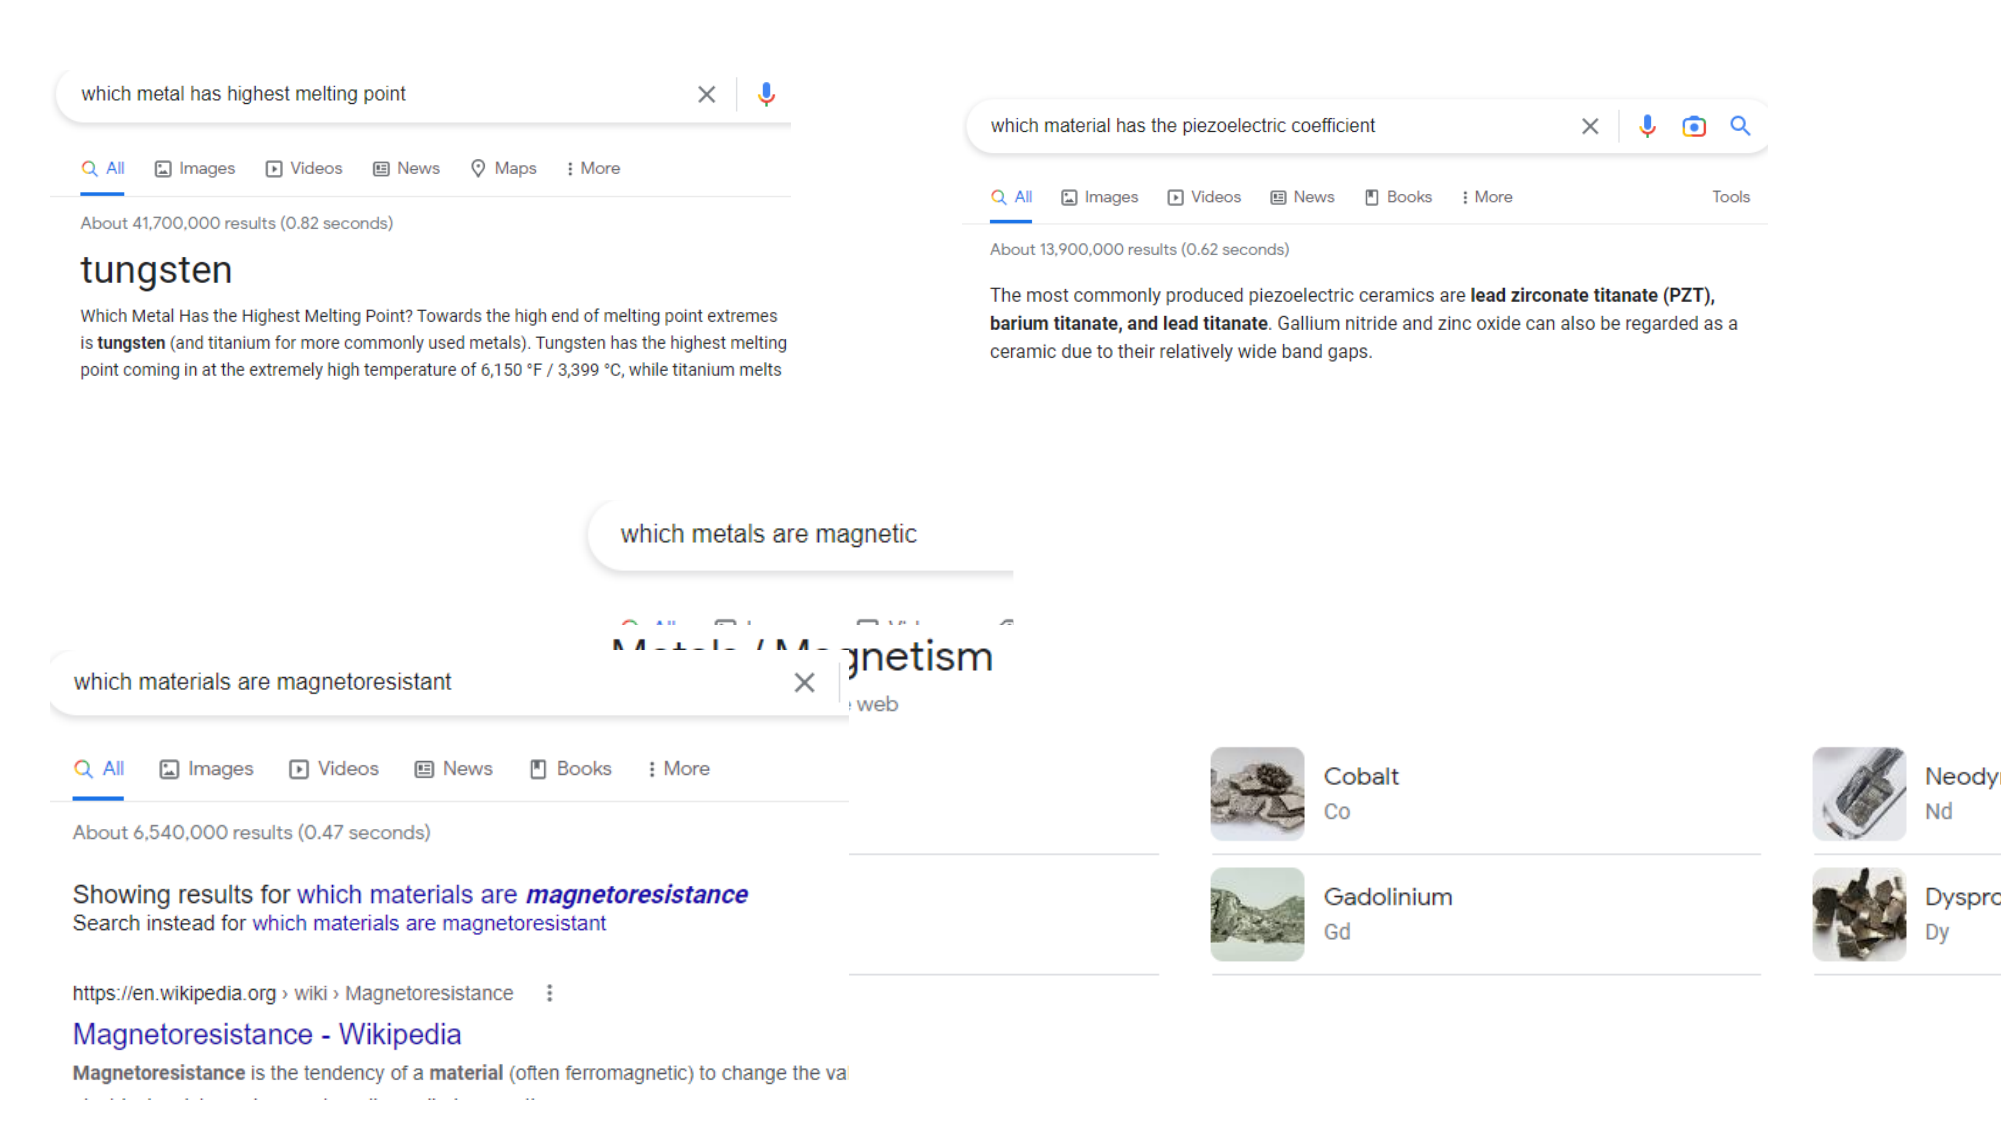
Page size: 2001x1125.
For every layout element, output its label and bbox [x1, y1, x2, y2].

picture [49, 70, 791, 382]
picture [962, 90, 1769, 392]
picture [49, 650, 849, 1100]
text_box [559, 499, 2000, 1085]
